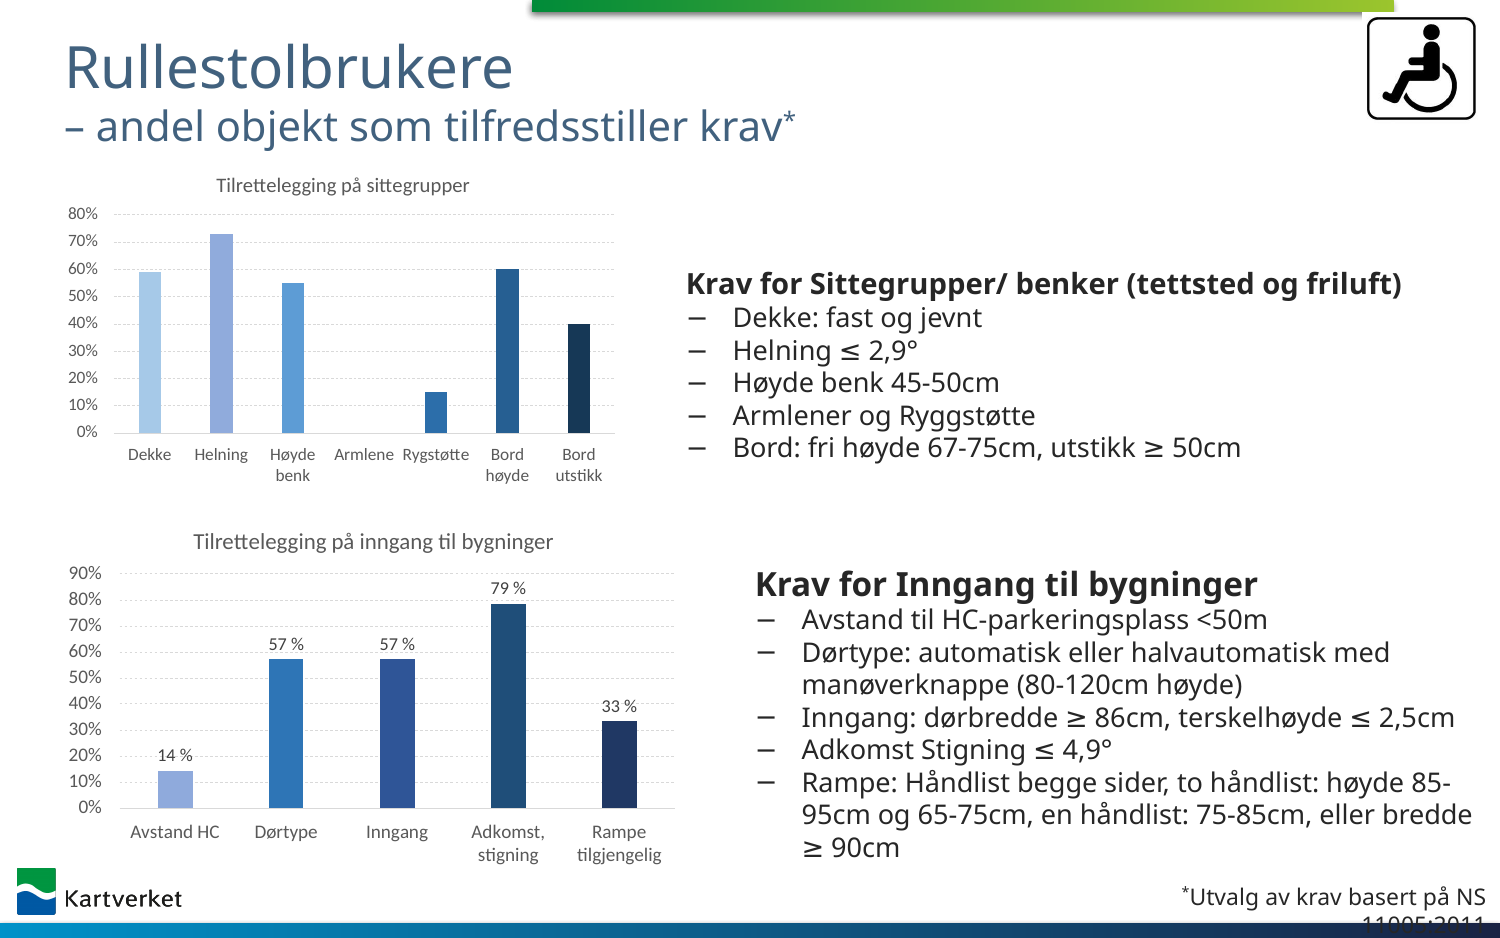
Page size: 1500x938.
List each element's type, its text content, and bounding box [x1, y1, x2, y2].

text_box Krav for Inngang til bygninger Avstand til HC-parkeringsplass <50m Dørtype: automatisk eller halvautomatisk med manøverknappe (80-120cm høyde) Inngang: dørbredde ≥ 86cm, terskelhøyde ≤ 2,5cm Adkomst Stigning ≤ 4,9° Rampe: Håndlist begge sider, to håndlist: høyde 85-95cm og 65-75cm, en håndlist: 75-85cm, eller bredde ≥ 90cm [740, 555, 1491, 870]
text_box Rullestolbrukere – andel objekt som tilfredsstiller krav* [49, 25, 1431, 158]
text_box *Utvalg av krav basert på NS 11005:2011 [1068, 873, 1500, 938]
text_box Krav for Sittegrupper/ benker (tettsted og friluft) Dekke: fast og jevnt Helning ≤ 2,9° Høyde benk 45-50cm Armlener og Ryggstøtte Bord: fri høyde 67-75cm, utstikk ≥ 50cm [670, 258, 1418, 471]
picture [62, 166, 625, 492]
picture [1362, 12, 1481, 126]
picture [62, 520, 686, 874]
